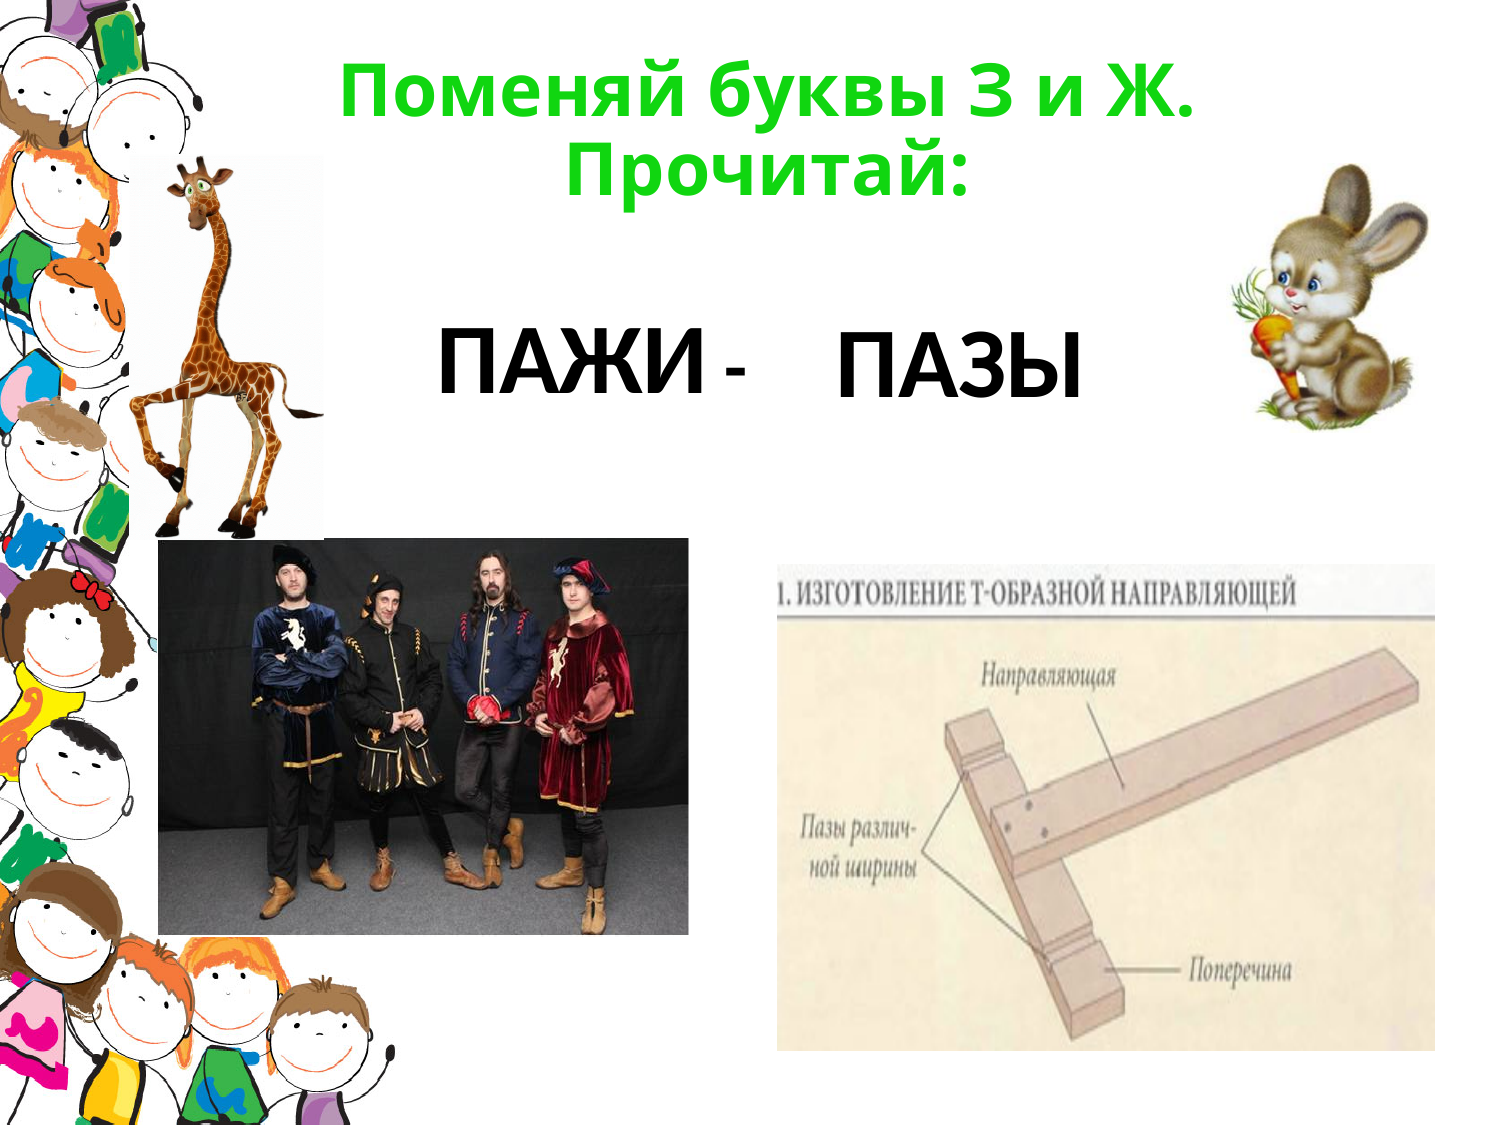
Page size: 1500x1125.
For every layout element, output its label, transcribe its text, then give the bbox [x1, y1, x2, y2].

title Поменяй буквы З и Ж. Прочитай: [203, 44, 1332, 219]
picture [0, 262, 10, 274]
list [226, 327, 1397, 1014]
picture [0, 0, 1500, 1125]
text_box ПАЗЫ [820, 290, 1102, 425]
text_box ПАЖИ - [422, 286, 763, 421]
